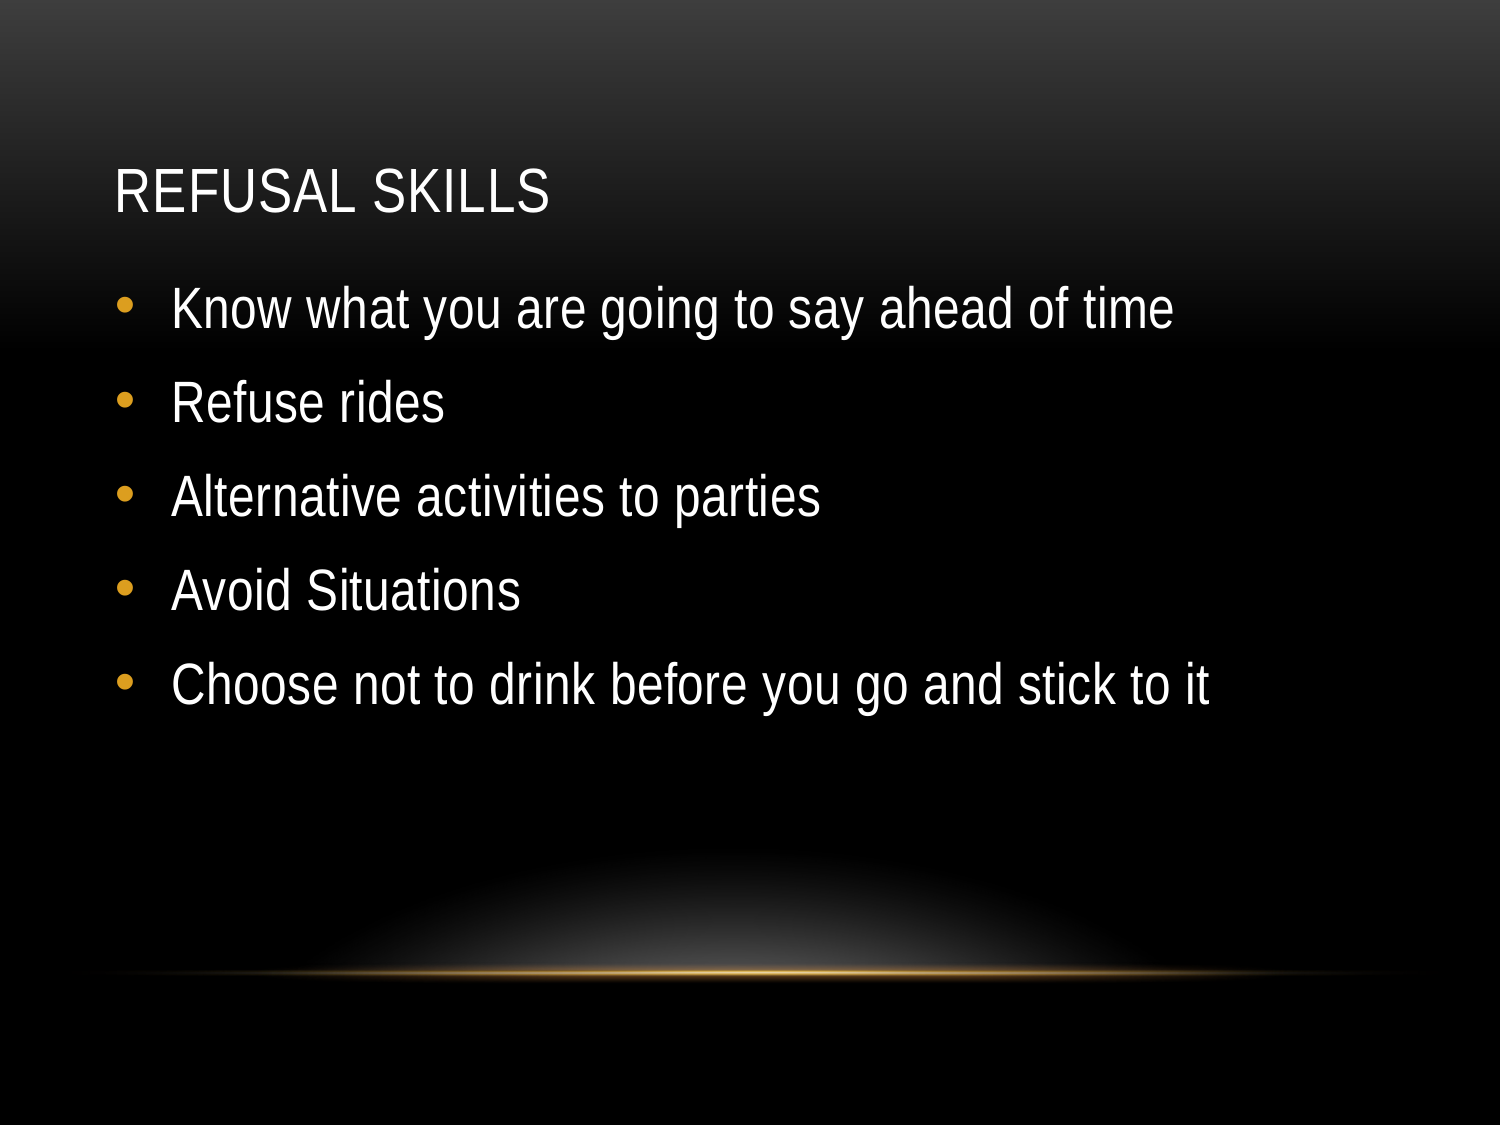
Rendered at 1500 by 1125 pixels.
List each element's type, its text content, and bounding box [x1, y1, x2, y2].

list Know what you are going to say ahead of time Refuse rides Alternative activities to parties Avoid Situations Choose not to drink before you go and stick to it [99, 262, 1400, 938]
title Refusal Skills [99, 45, 1400, 233]
picture [0, 0, 1500, 1125]
